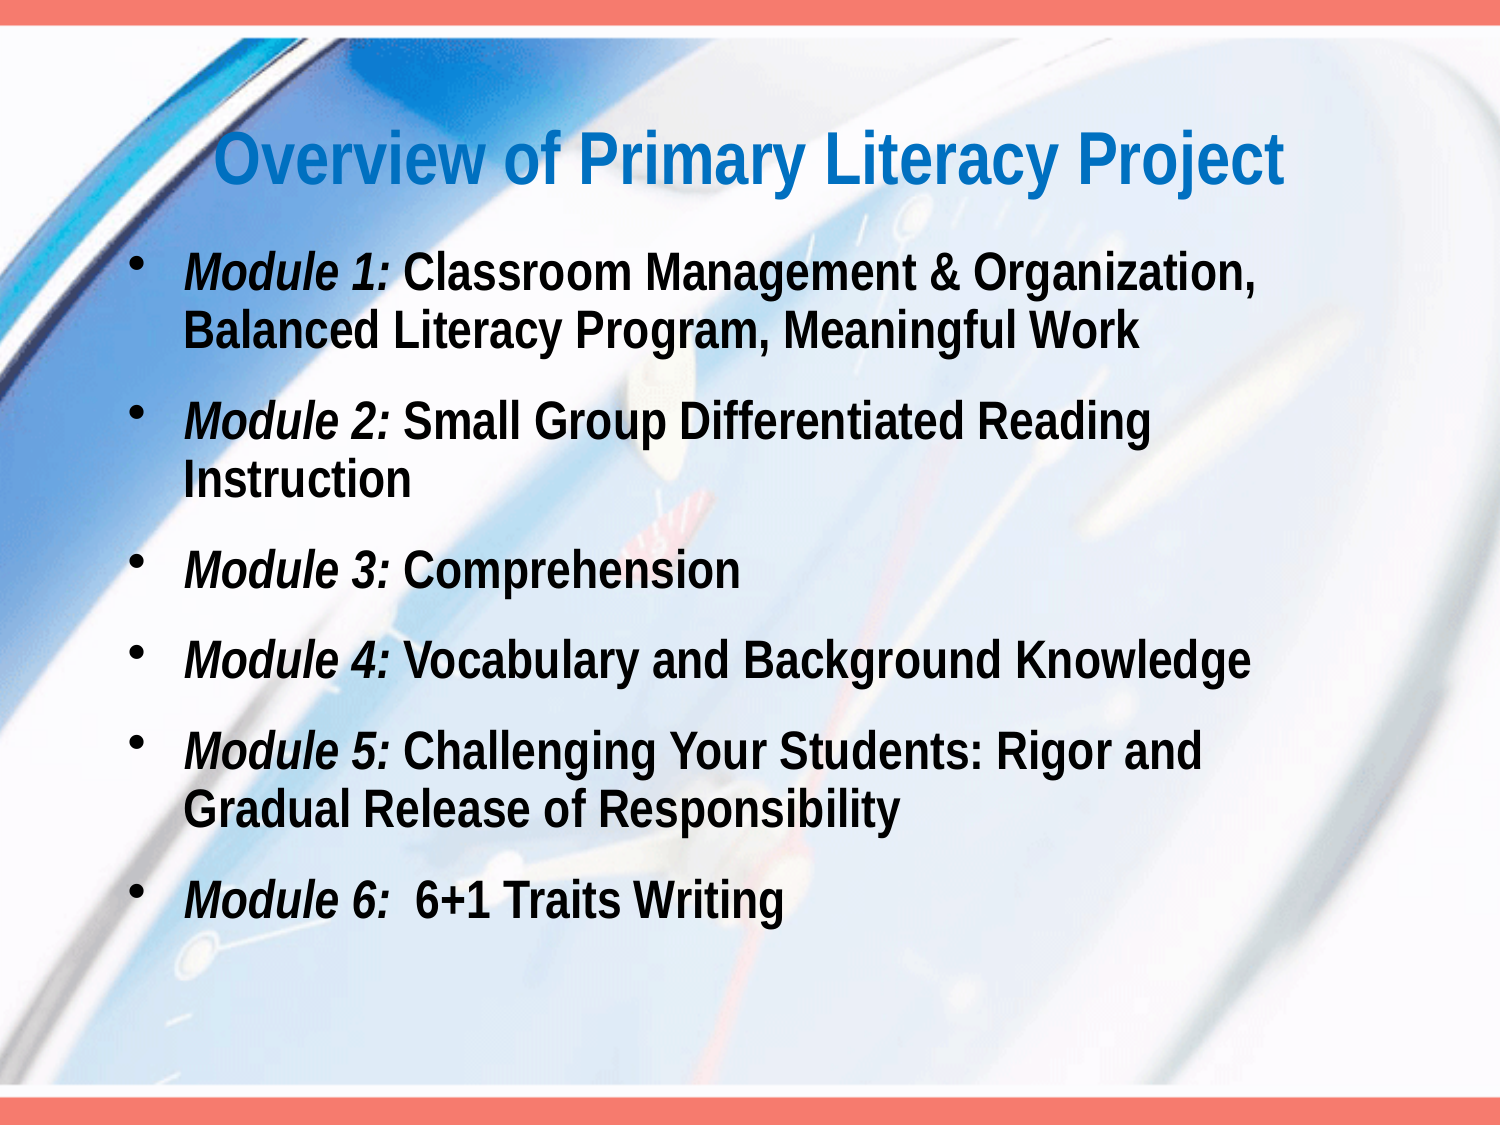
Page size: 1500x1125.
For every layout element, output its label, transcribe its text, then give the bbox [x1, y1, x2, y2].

list Overview of Primary Literacy Project Module 1: Classroom Management & Organization, Balanced Literacy Program, Meaningful Work Module 2: Small Group Differentiated Reading Instruction Module 3: Comprehension Module 4: Vocabulary and Background Knowledge Module 5: Challenging Your Students: Rigor and Gradual Release of Responsibility Module 6: 6+1 Traits Writing [112, 112, 1388, 1051]
picture [0, 0, 1500, 1125]
